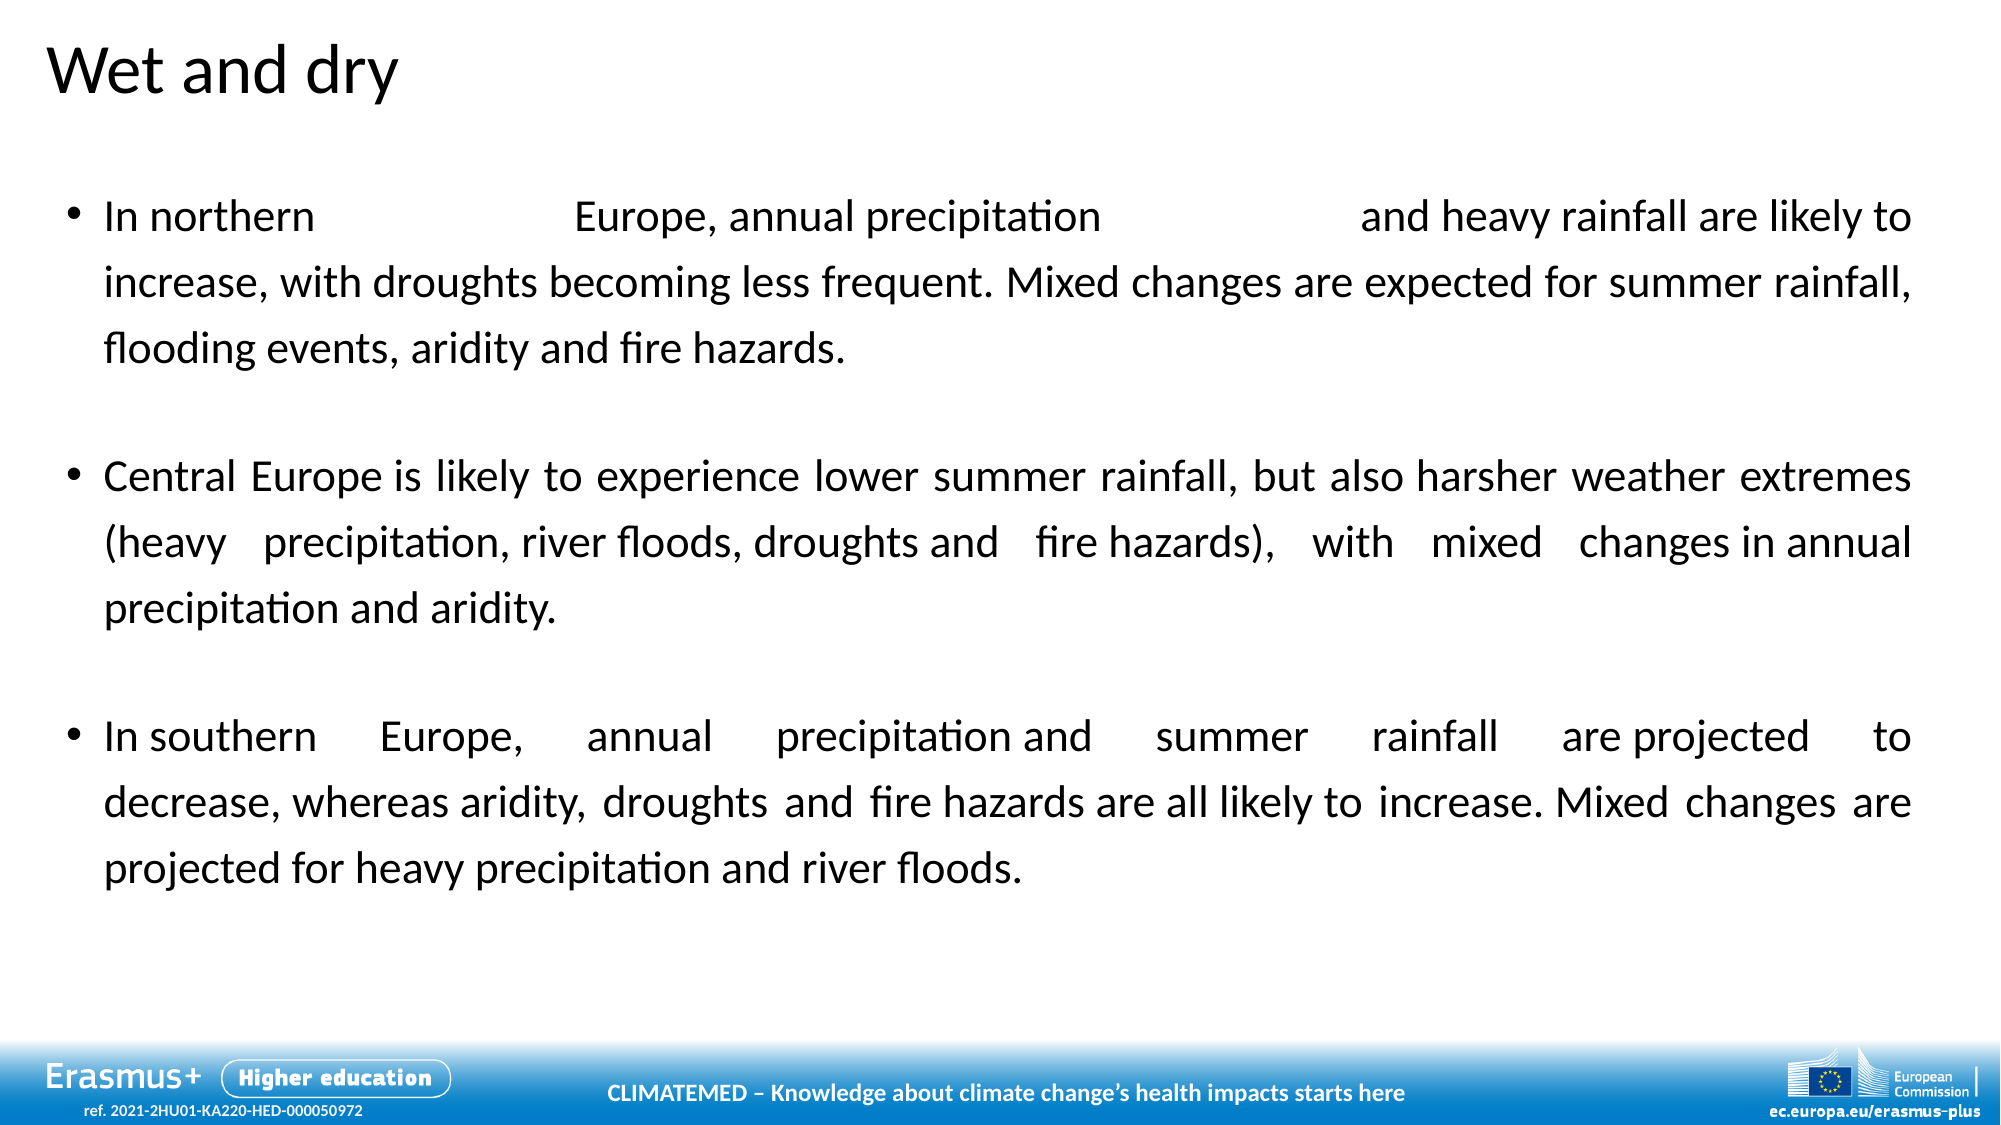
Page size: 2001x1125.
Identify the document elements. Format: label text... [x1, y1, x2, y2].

title Wet and dry [31, 25, 1984, 116]
list In northern Europe, annual precipitation and heavy rainfall are likely to increase, with droughts becoming less frequent. Mixed changes are expected for summer rainfall, flooding events, aridity and fire hazards. Central Europe is likely to experience lower summer rainfall, but also harsher weather extremes (heavy precipitation, river floods, droughts and fire hazards), with mixed changes in annual precipitation and aridity. In southern Europe, annual precipitation and summer rainfall are projected to decrease, whereas aridity, droughts and fire hazards are all likely to increase. Mixed changes are projected for heavy precipitation and river floods. [50, 167, 1928, 1035]
picture [0, 899, 2000, 1125]
